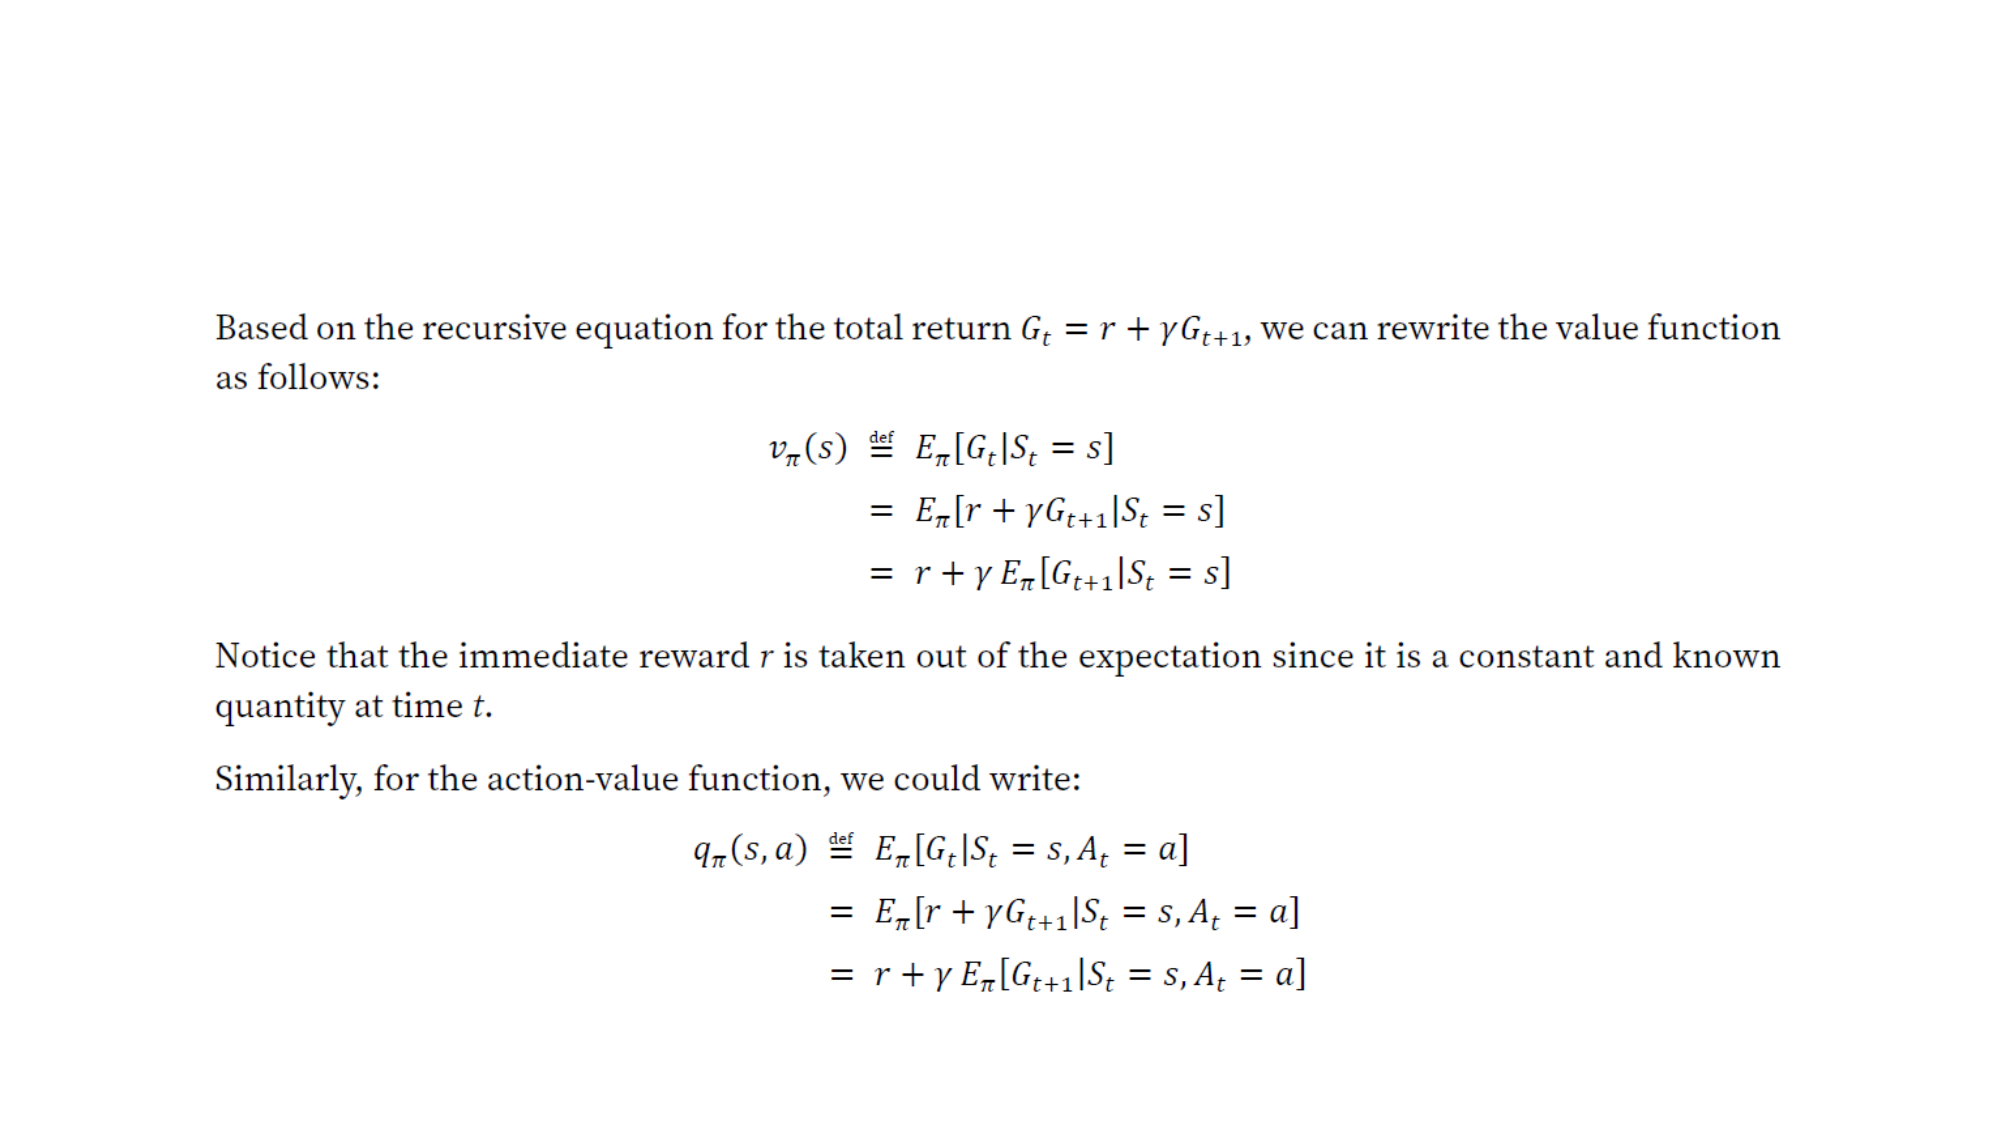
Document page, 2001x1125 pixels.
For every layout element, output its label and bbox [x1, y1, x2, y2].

list [200, 299, 1800, 1014]
